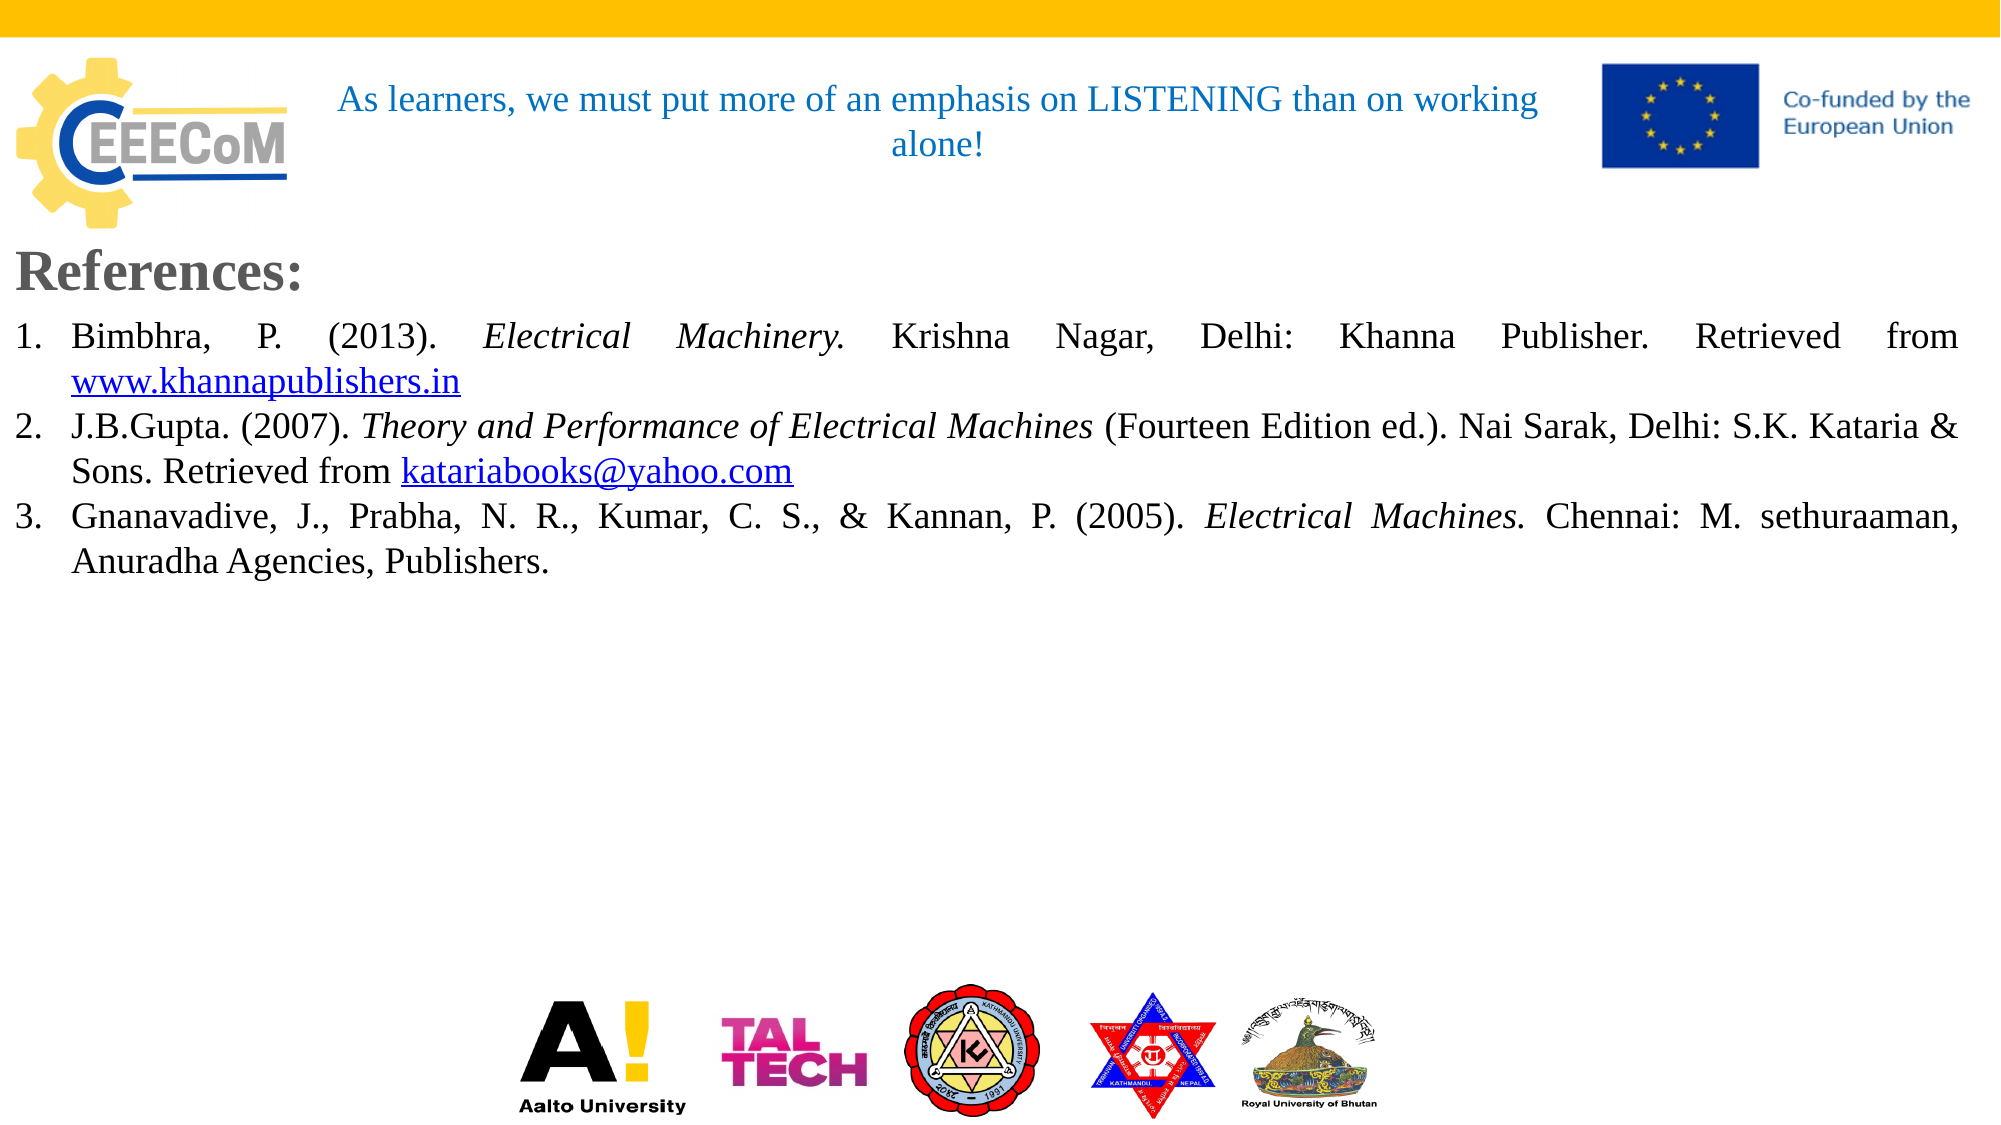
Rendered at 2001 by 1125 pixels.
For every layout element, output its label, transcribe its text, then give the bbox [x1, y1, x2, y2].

list References: [0, 224, 2000, 975]
text_box Bimbhra, P. (2013). Electrical Machinery. Krishna Nagar, Delhi: Khanna Publisher. Retrieved from www.khannapublishers.in J.B.Gupta. (2007). Theory and Performance of Electrical Machines (Fourteen Edition ed.). Nai Sarak, Delhi: S.K. Kataria & Sons. Retrieved from katariabooks@yahoo.com Gnanavadive, J., Prabha, N. R., Kumar, C. S., & Kannan, P. (2005). Electrical Machines. Chennai: M. sethuraaman, Anuradha Agencies, Publishers. [0, 303, 1975, 589]
title As learners, we must put more of an emphasis on LISTENING than on working alone! [312, 37, 1565, 201]
picture [1595, 46, 2000, 181]
picture [512, 984, 1382, 1125]
picture [11, 50, 299, 224]
